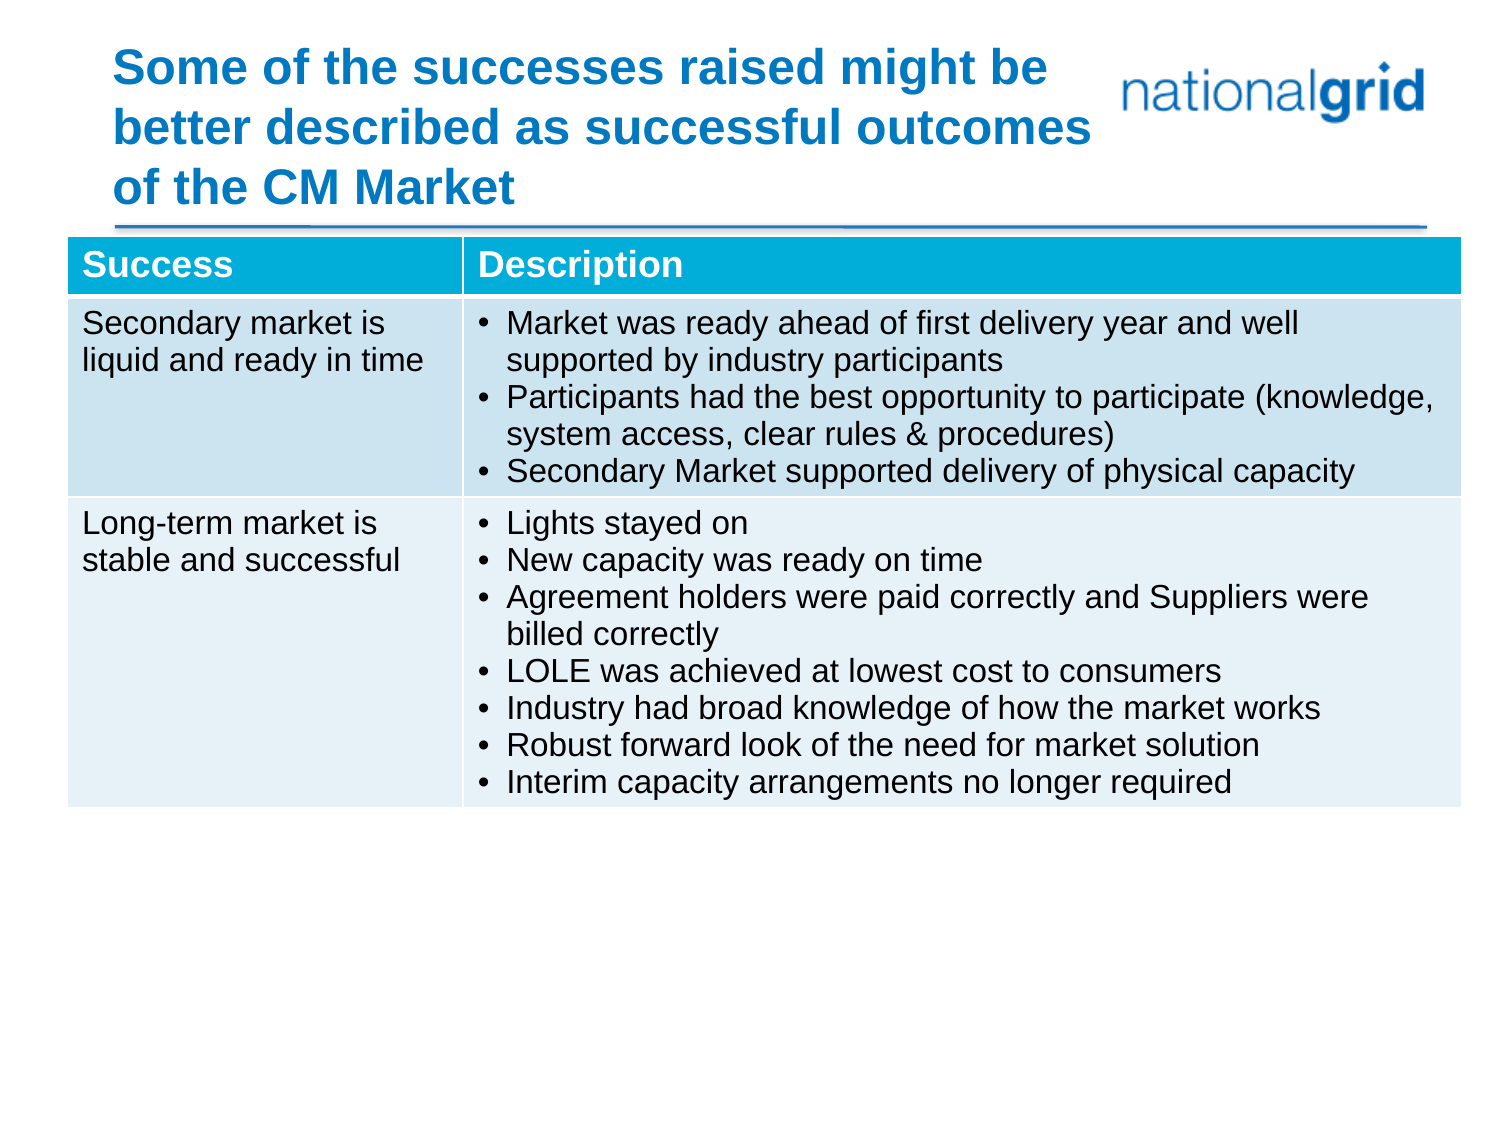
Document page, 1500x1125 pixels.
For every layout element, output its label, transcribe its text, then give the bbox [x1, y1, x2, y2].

table_header Description [464, 237, 1461, 294]
table_cell Secondary market is liquid and ready in time [68, 299, 462, 496]
table_cell Lights stayed on New capacity was ready on time Agreement holders were paid correctly and Suppliers were billed correctly LOLE was achieved at lowest cost to consumers Industry had broad knowledge of how the market works Robust forward look of the need for market solution Interim capacity arrangements no longer required [464, 498, 1461, 807]
table_cell Market was ready ahead of first delivery year and well supported by industry participants Participants had the best opportunity to participate (knowledge, system access, clear rules & procedures) Secondary Market supported delivery of physical capacity [464, 299, 1461, 496]
picture [1139, 43, 1449, 173]
table_cell Long-term market is stable and successful [68, 498, 462, 807]
title Some of the successes raised might be better described as successful outcomes of the CM Market [97, 24, 1139, 223]
table_header Success [68, 237, 462, 294]
